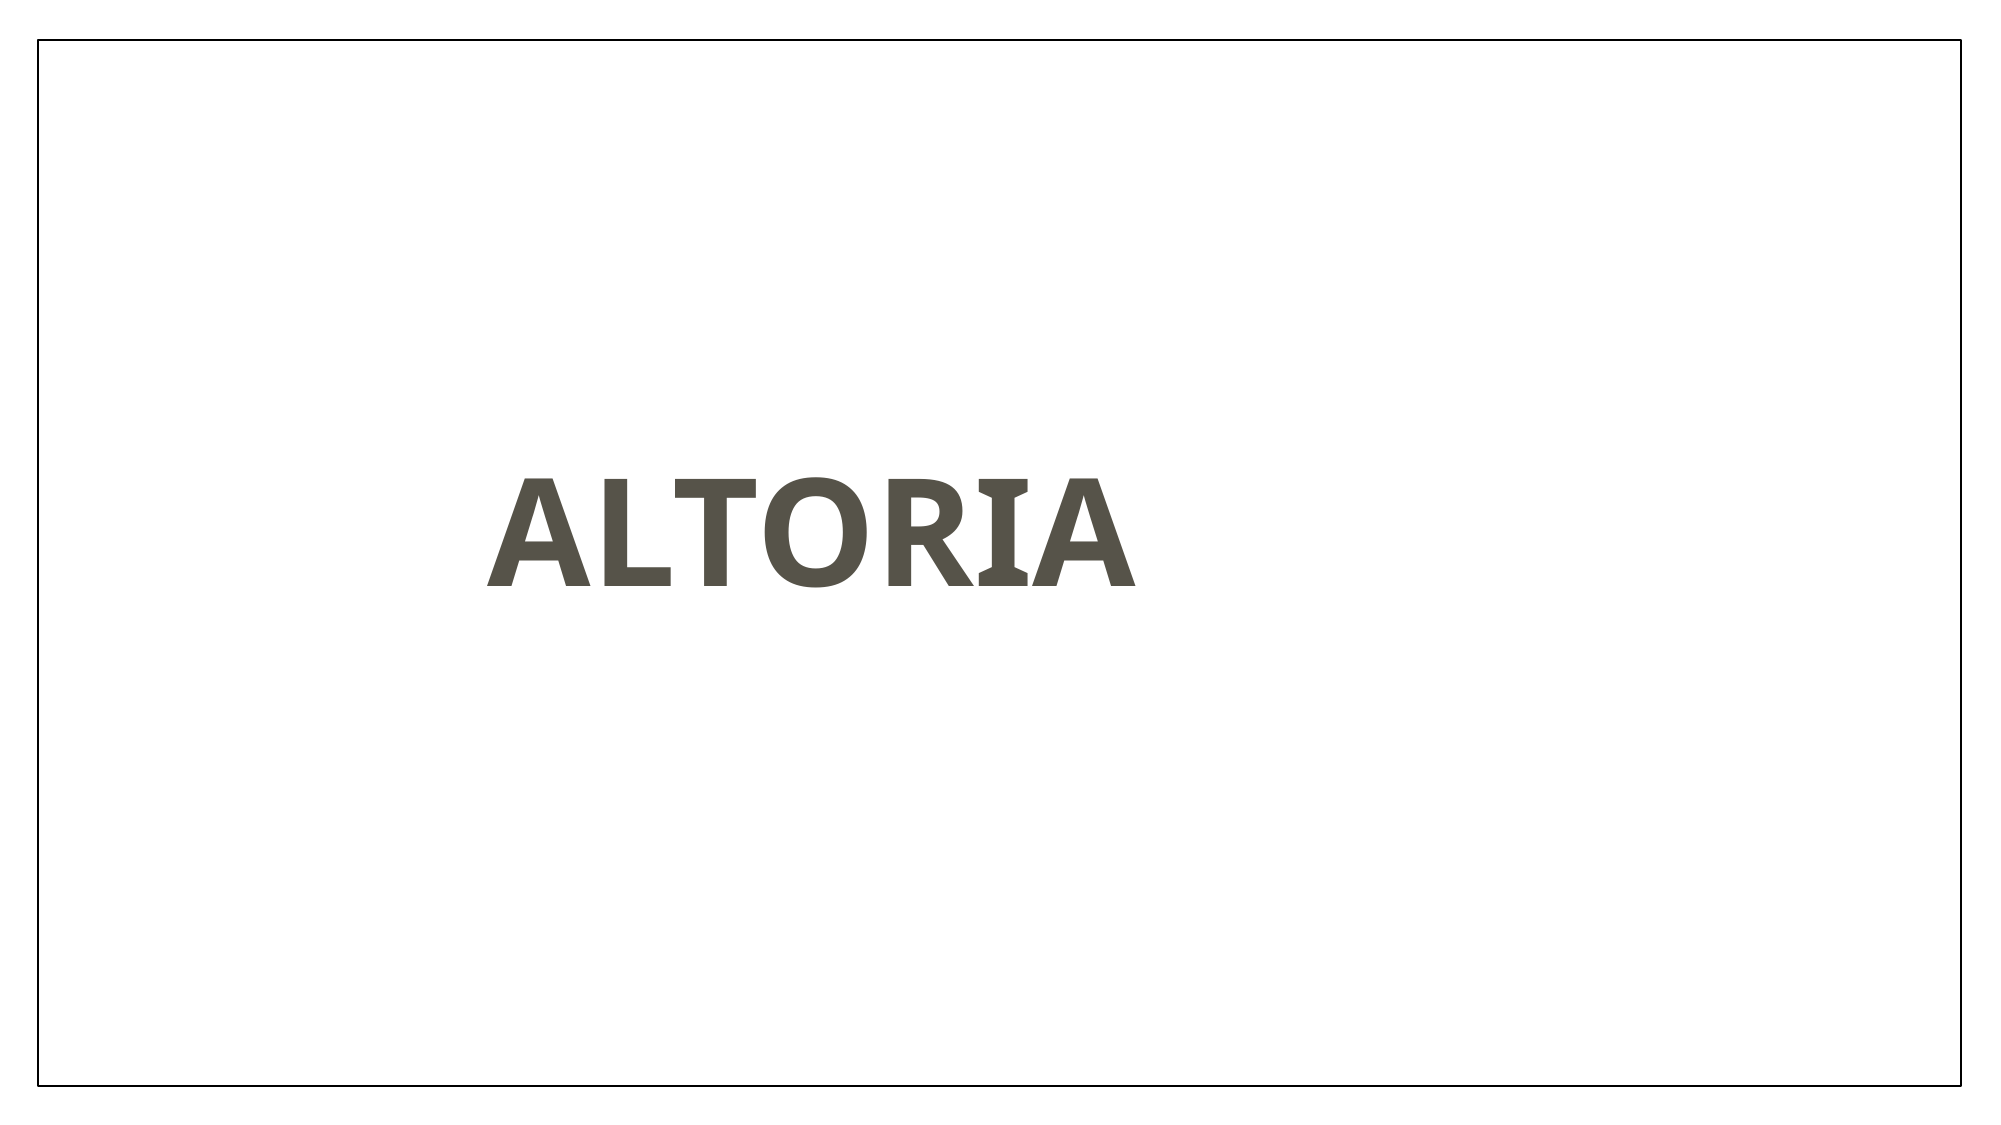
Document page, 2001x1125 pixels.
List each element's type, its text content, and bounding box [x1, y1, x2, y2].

text_box Altoria [105, 102, 1152, 966]
